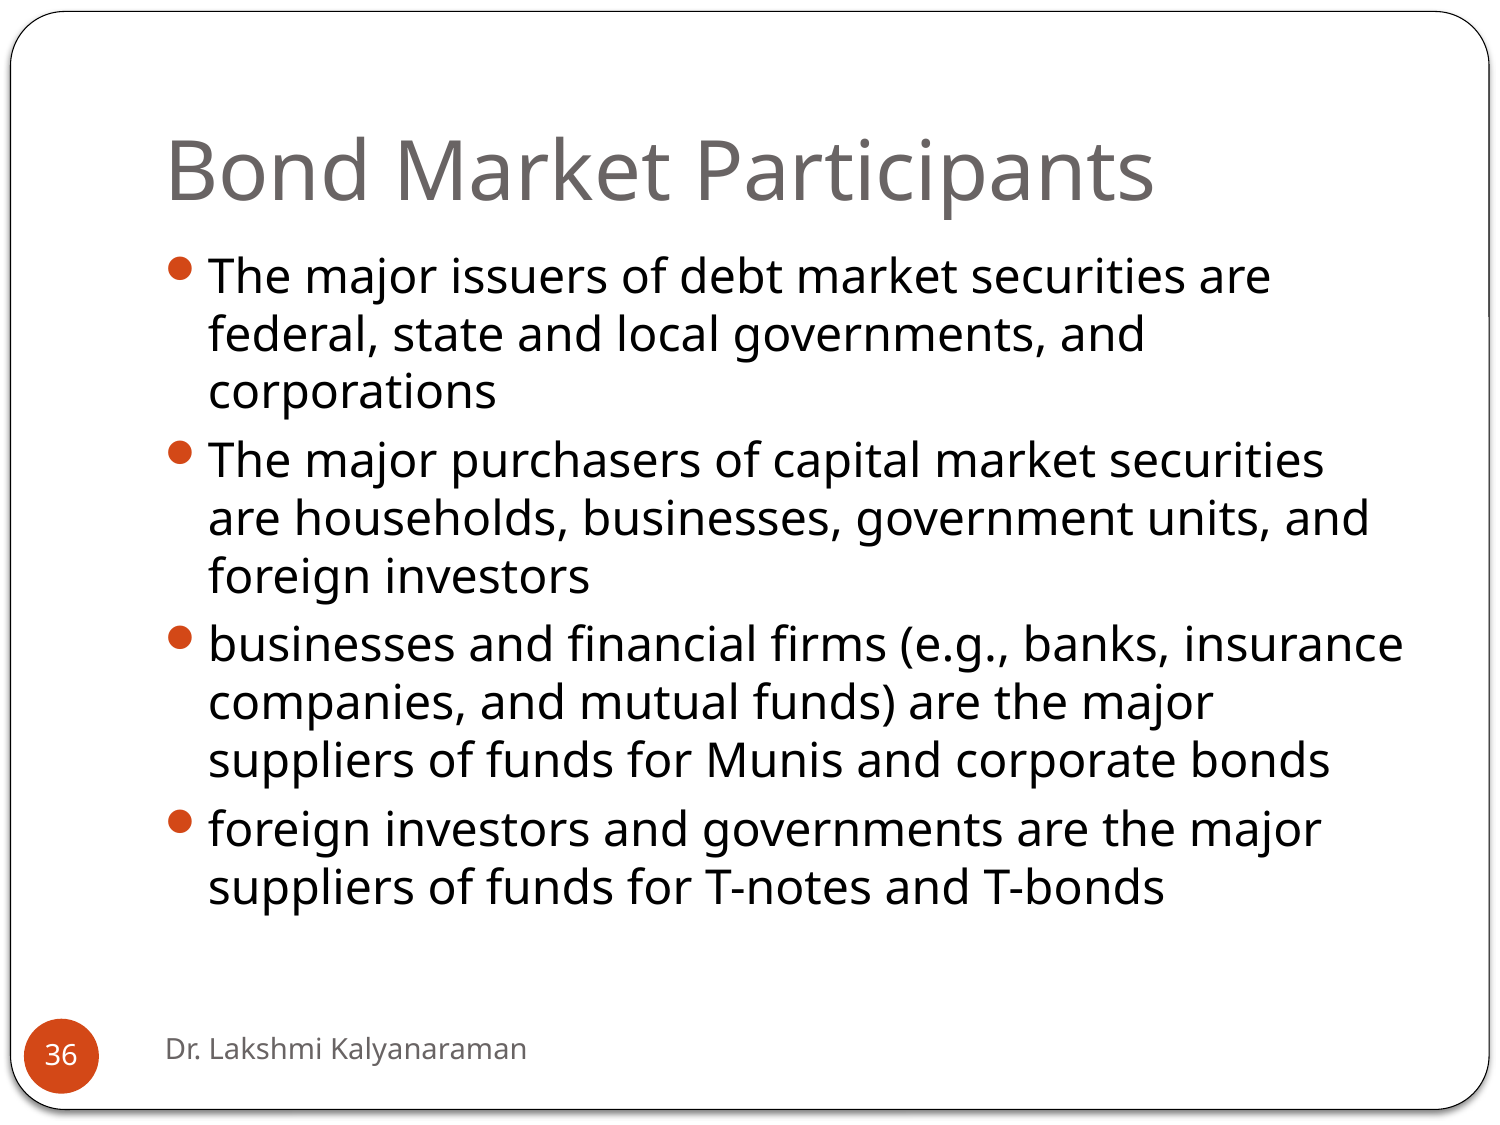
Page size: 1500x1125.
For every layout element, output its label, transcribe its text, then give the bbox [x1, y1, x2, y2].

title Bond Market Participants [150, 45, 1425, 233]
footer Dr. Lakshmi Kalyanaraman [150, 1012, 800, 1088]
slide_number 36 [23, 1018, 99, 1094]
list The major issuers of debt market securities are federal, state and local governments, and corporations The major purchasers of capital market securities are households, businesses, government units, and foreign investors businesses and financial firms (e.g., banks, insurance companies, and mutual funds) are the major suppliers of funds for Munis and corporate bonds foreign investors and governments are the major suppliers of funds for T-notes and T-bonds [150, 237, 1425, 988]
